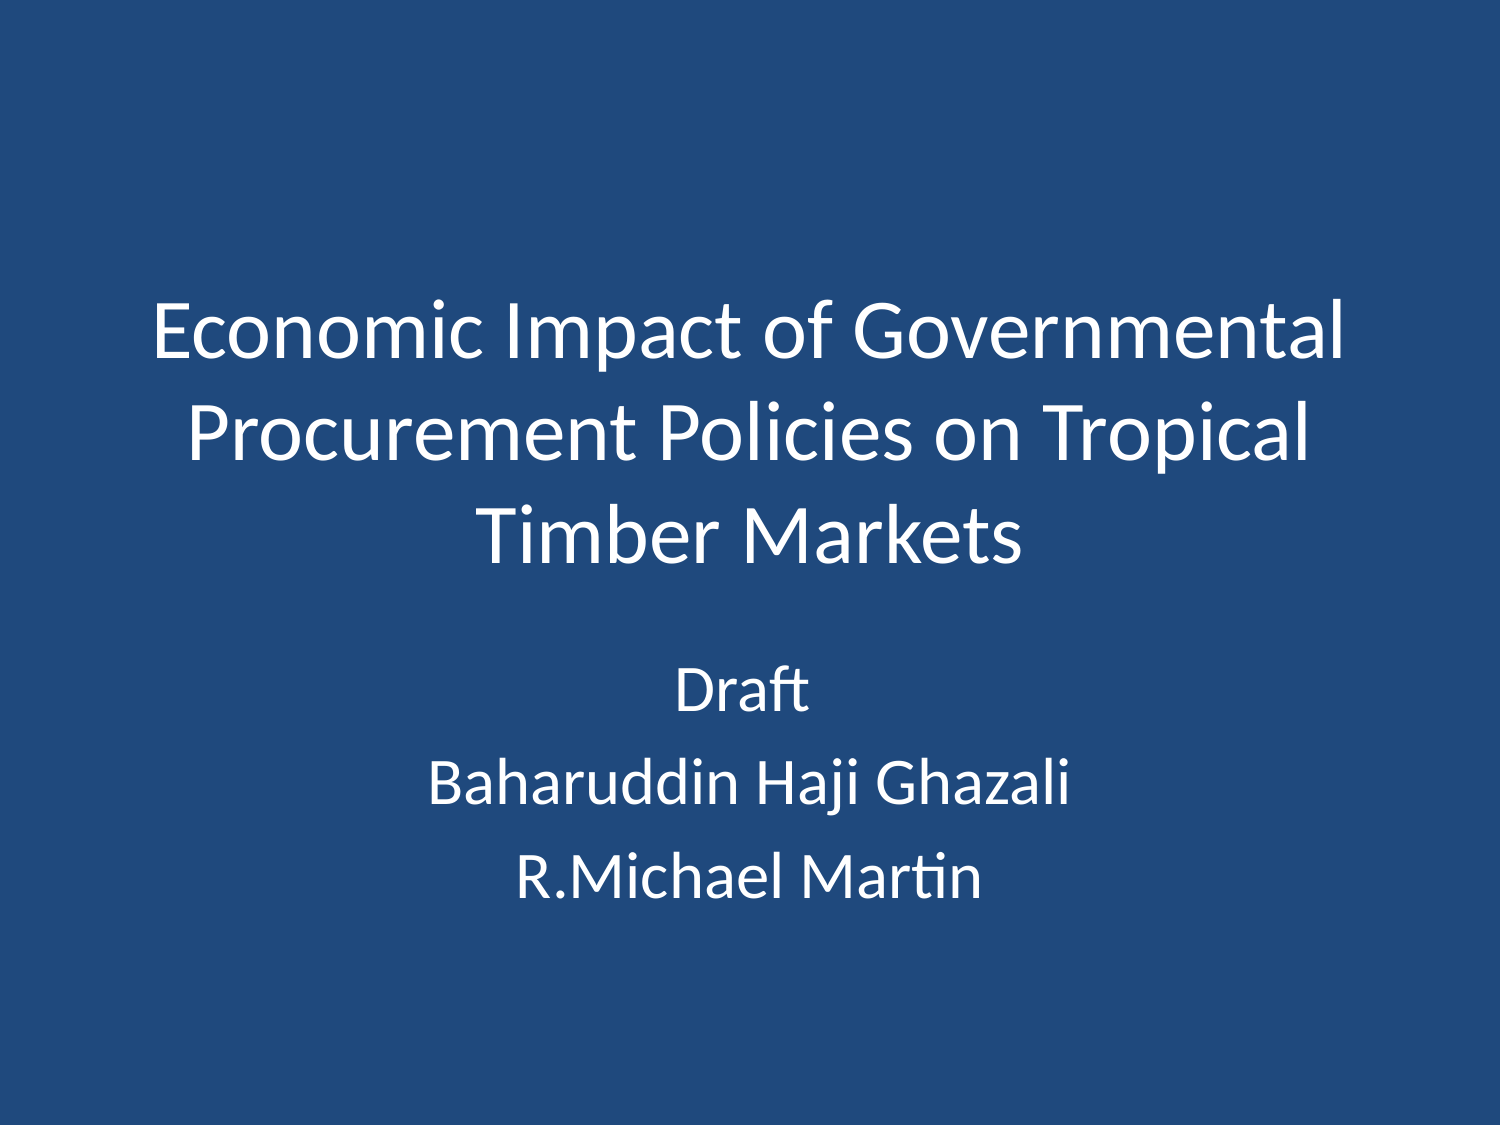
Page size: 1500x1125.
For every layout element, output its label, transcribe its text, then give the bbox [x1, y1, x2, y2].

subtitle Draft Baharuddin Haji Ghazali R.Michael Martin [225, 637, 1275, 925]
title Economic Impact of Governmental Procurement Policies on Tropical Timber Markets [112, 262, 1388, 591]
